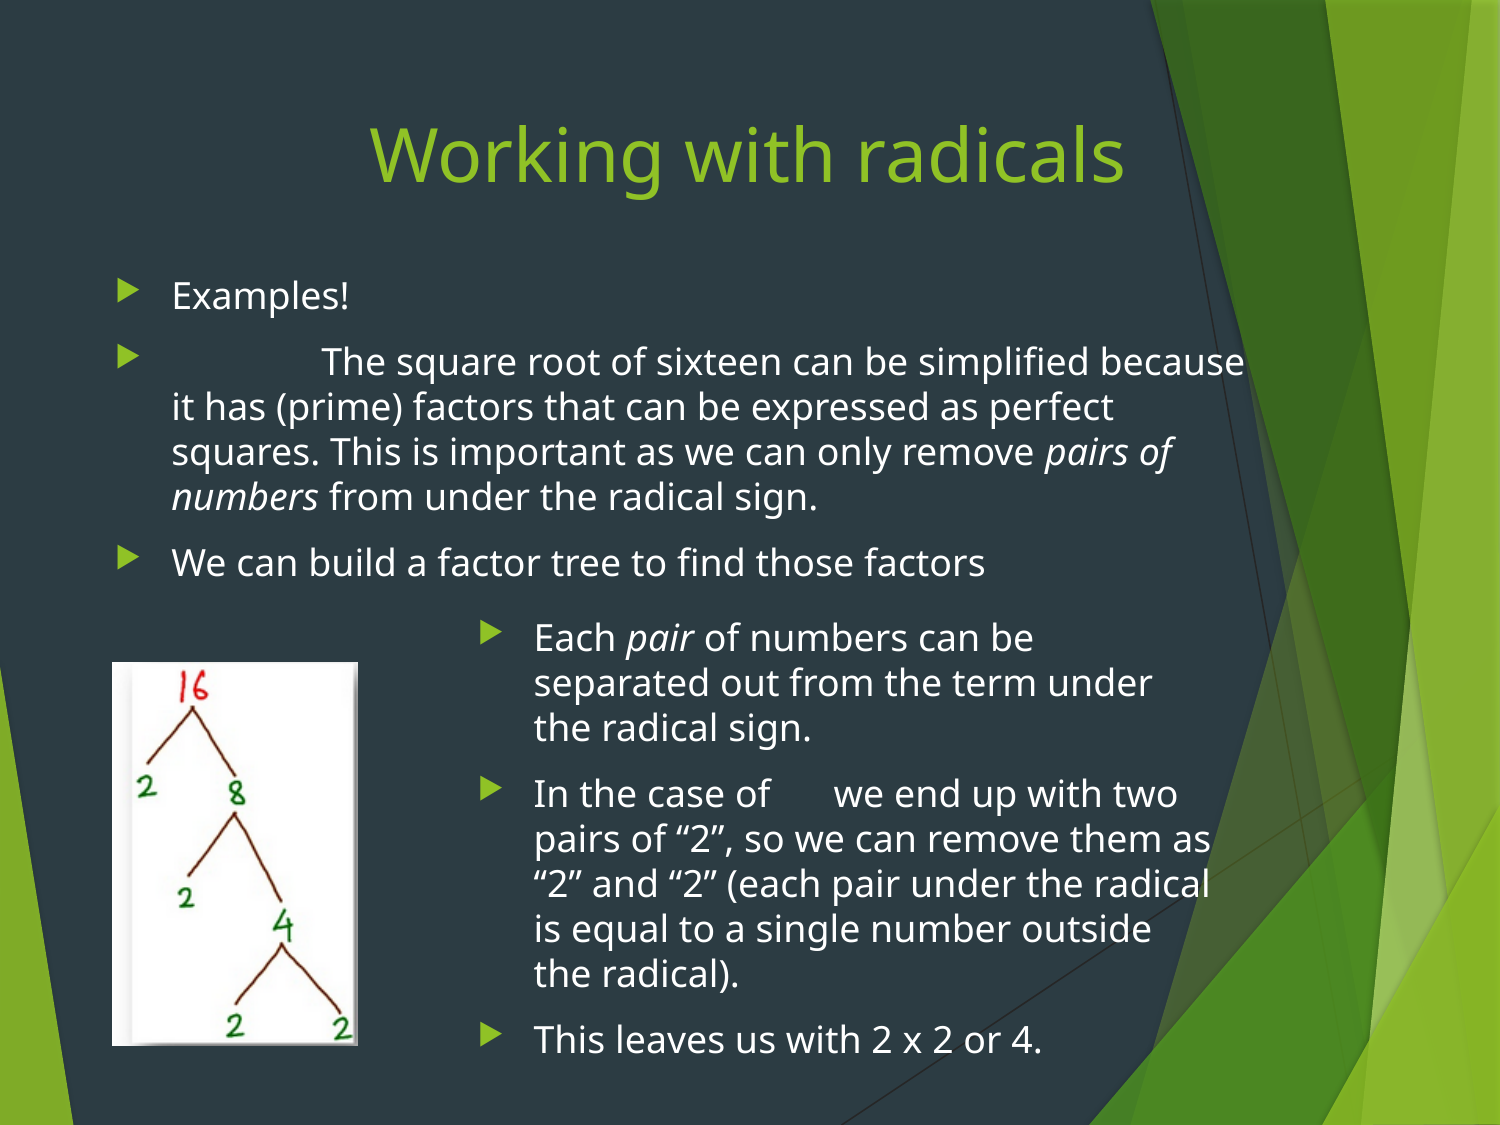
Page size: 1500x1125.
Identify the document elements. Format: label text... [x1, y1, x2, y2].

title Working with radicals [99, 99, 1142, 317]
picture [111, 661, 359, 1046]
